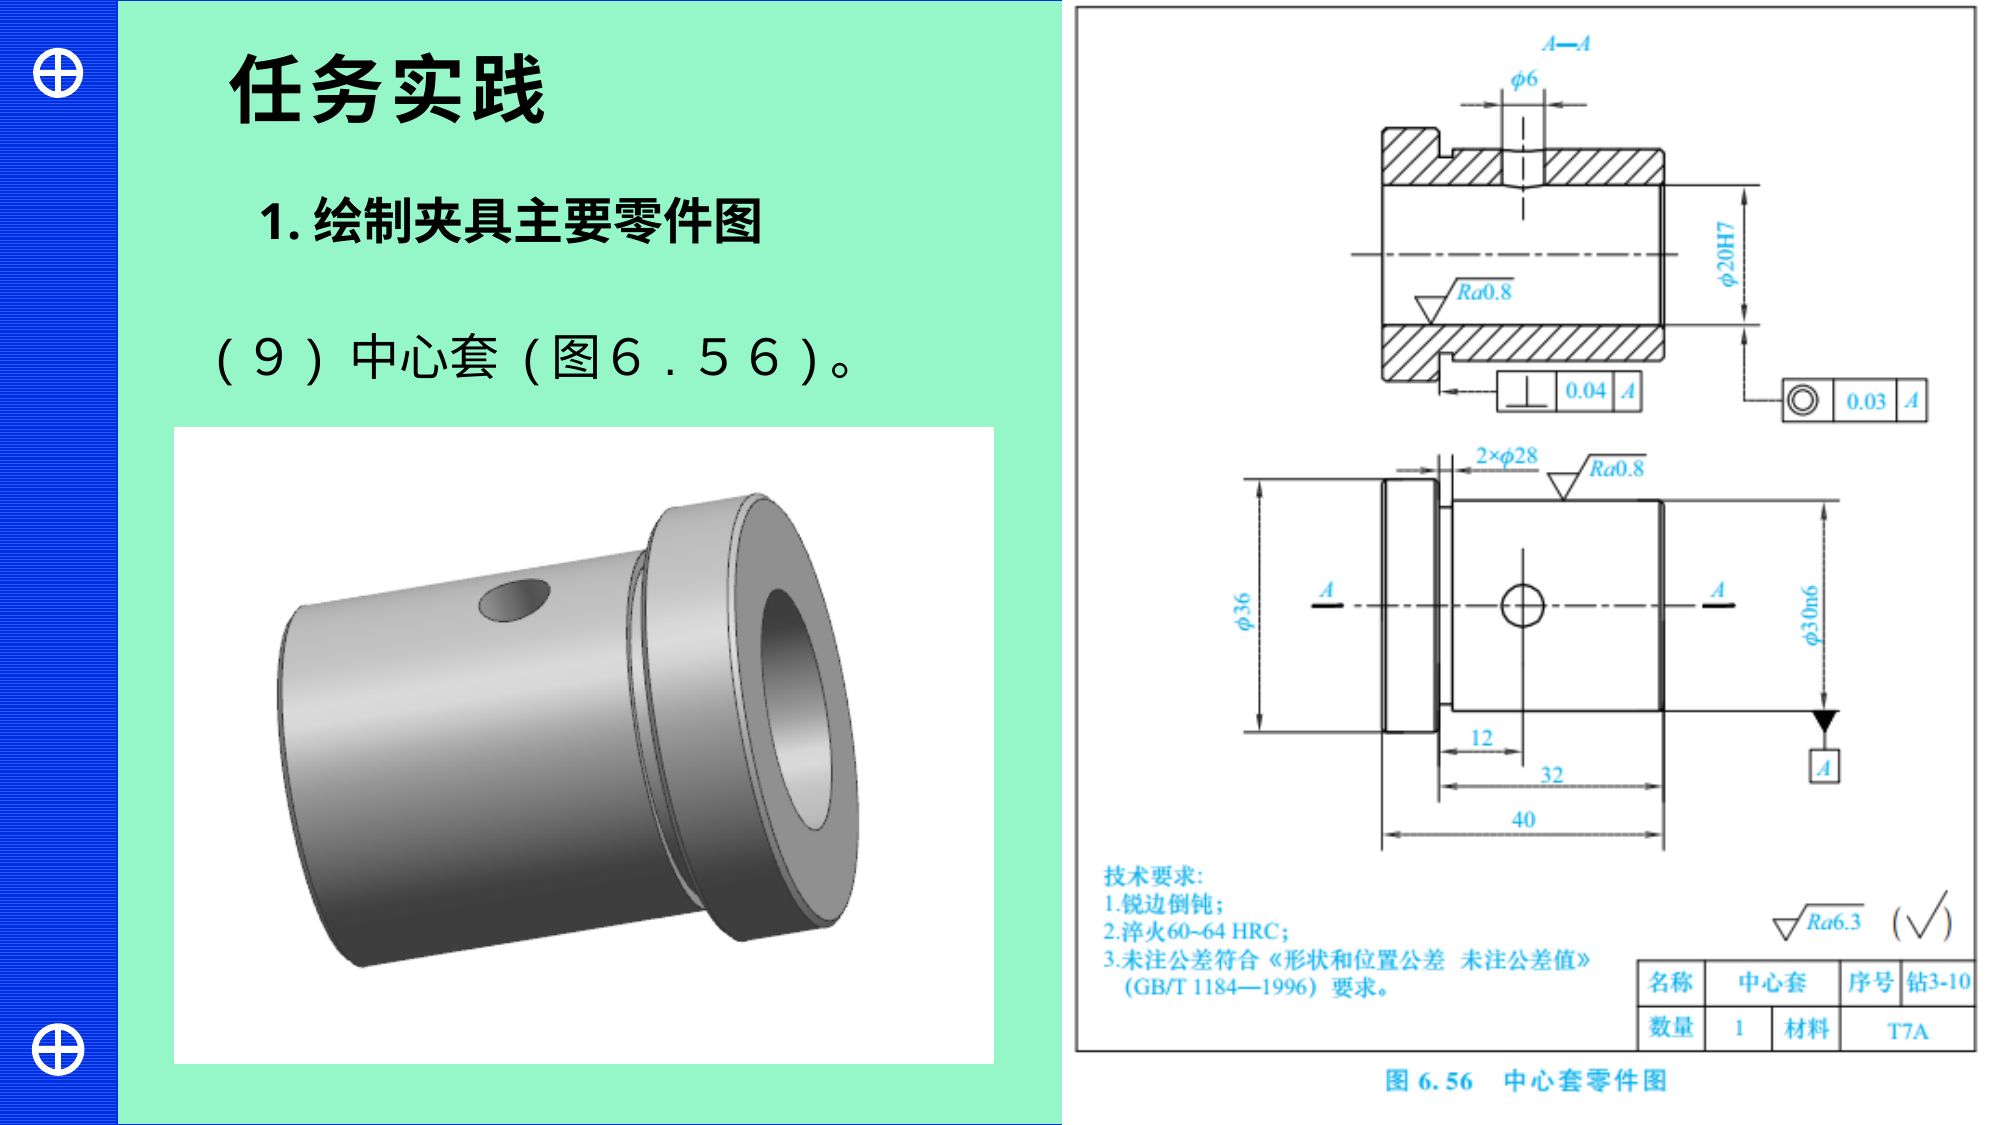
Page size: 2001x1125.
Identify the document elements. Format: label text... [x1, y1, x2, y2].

text_box 1.绘制夹具主要零件图 [243, 182, 1062, 258]
text_box (９) 中心套 (图６.５６)。 [126, 287, 1062, 428]
text_box 任务实践 [126, 18, 1062, 140]
picture [1062, 0, 2000, 1125]
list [174, 427, 994, 1064]
